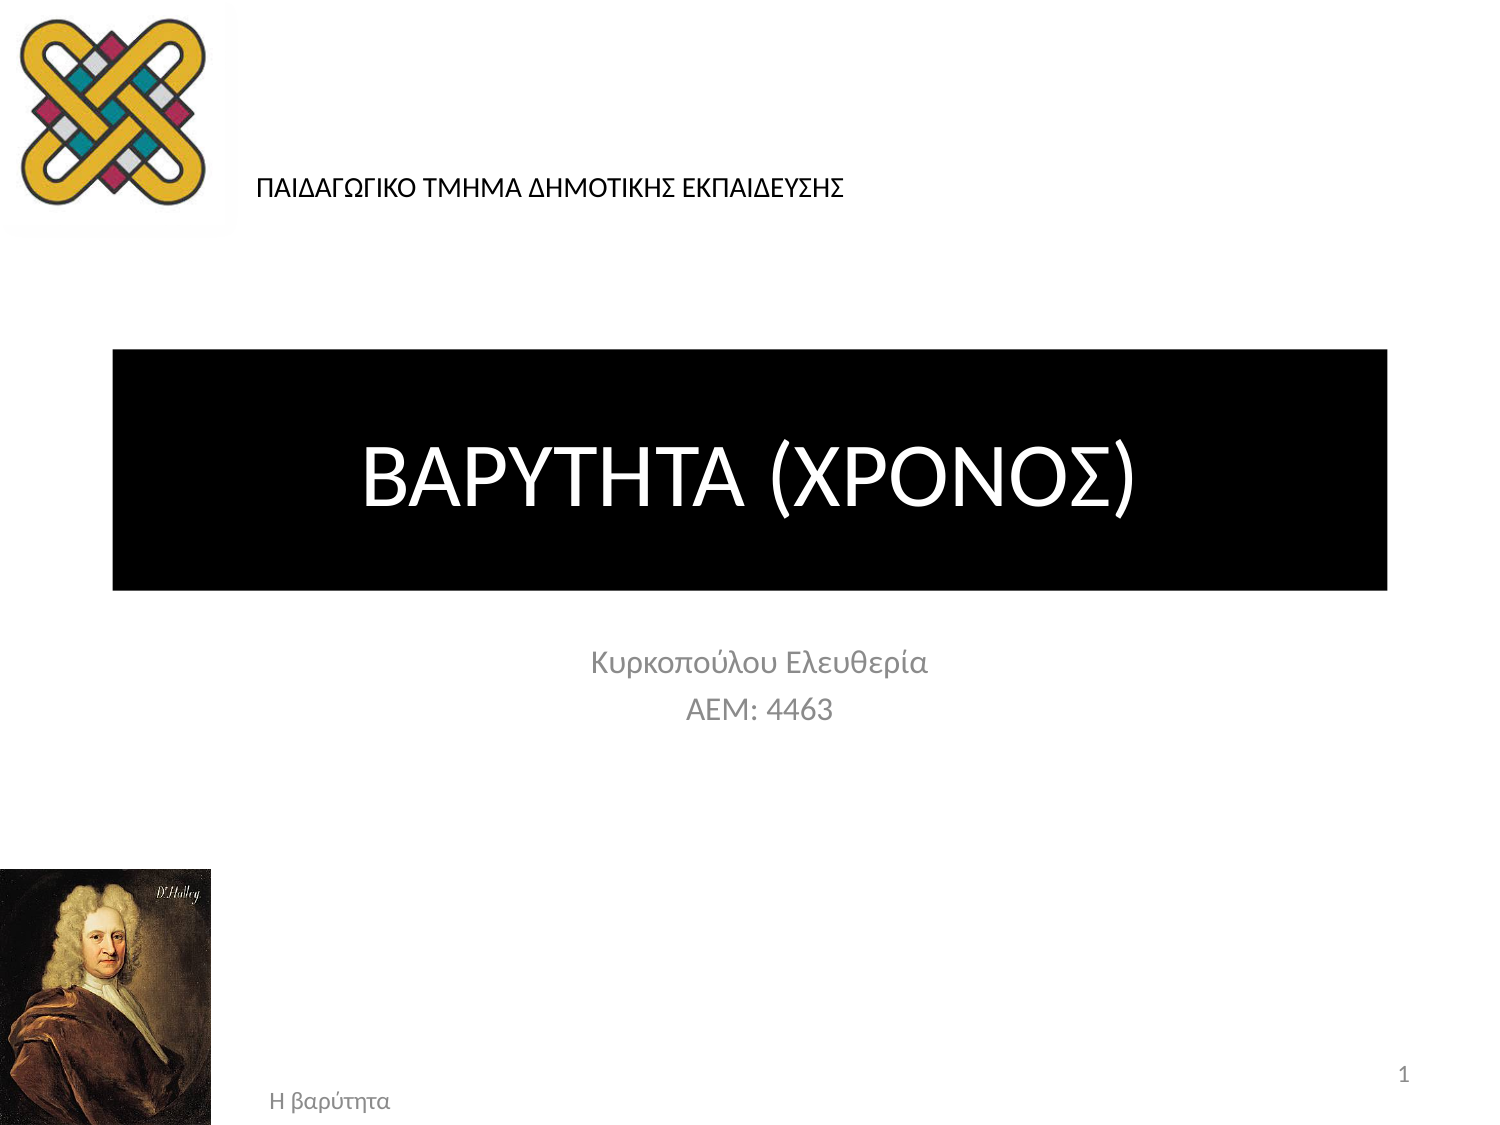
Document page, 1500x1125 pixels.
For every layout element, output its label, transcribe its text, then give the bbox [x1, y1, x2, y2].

picture [0, 0, 225, 225]
subtitle Κυρκοπούλου Ελευθερία ΑΕΜ: 4463 [320, 633, 1200, 736]
footer Η βαρύτητα [215, 1069, 449, 1125]
title ΒΑΡΥΤΗΤΑ (ΧΡΟΝΟΣ) [112, 349, 1388, 591]
slide_number 1 [1074, 1042, 1425, 1103]
picture [0, 869, 211, 1125]
